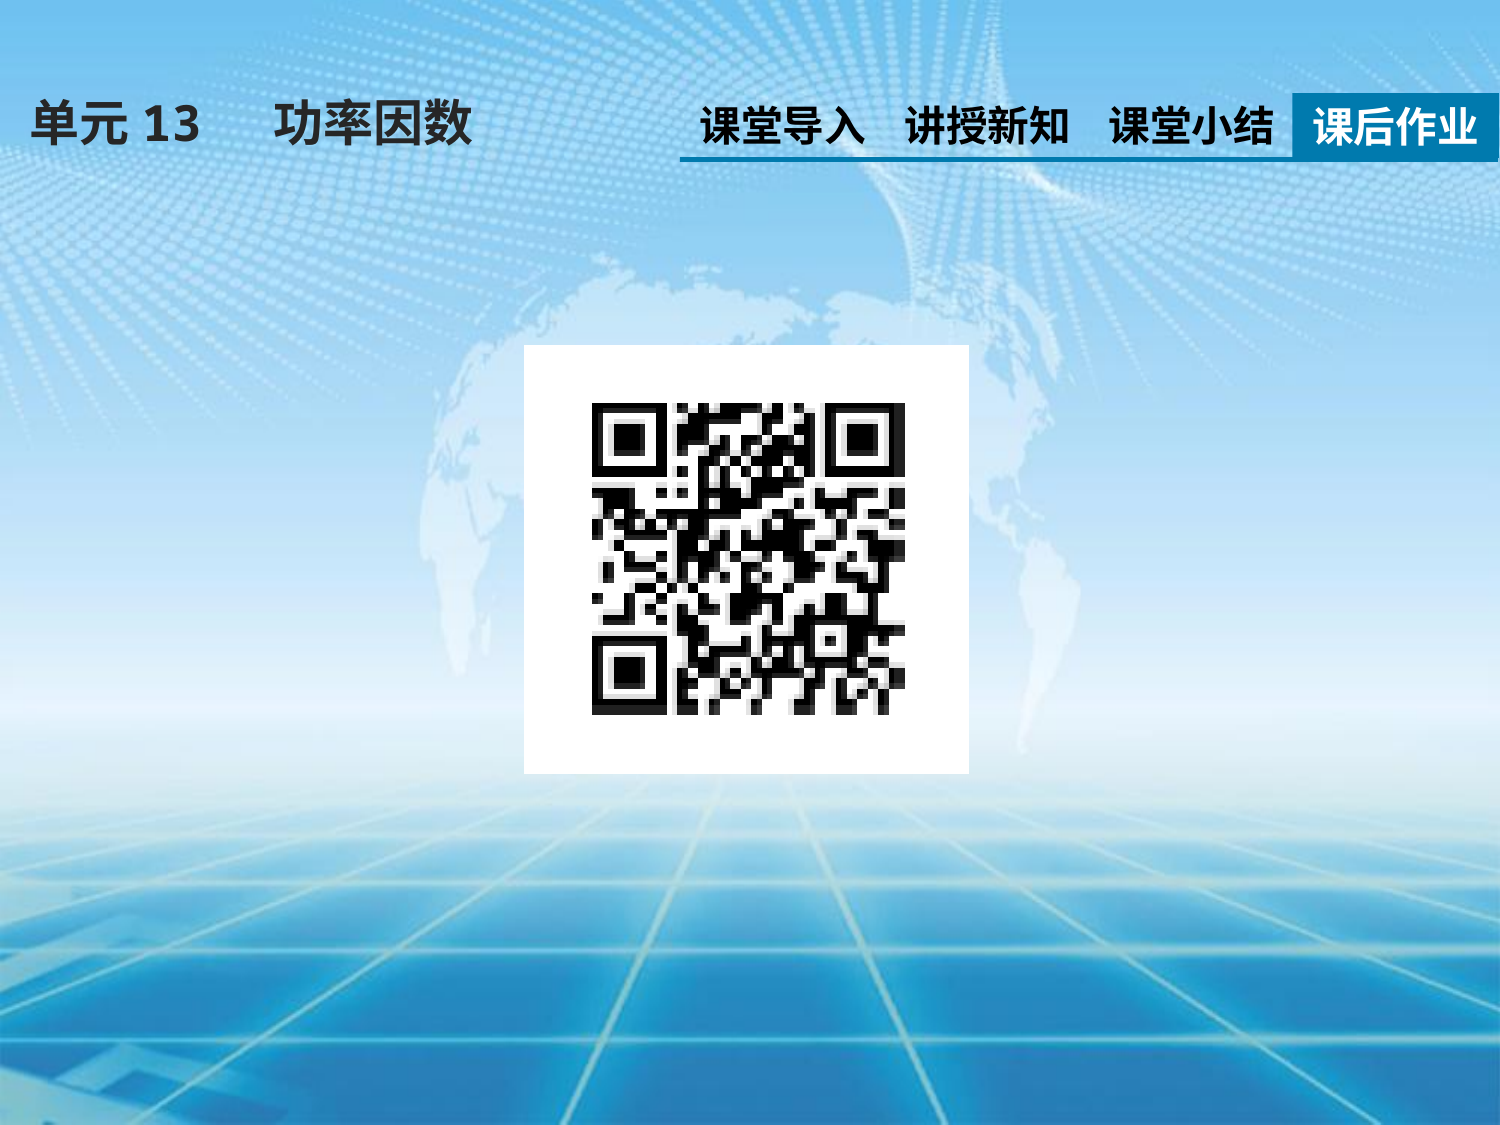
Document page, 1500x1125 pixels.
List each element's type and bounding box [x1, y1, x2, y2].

text_box [14, 84, 1499, 160]
picture [0, 0, 1500, 1125]
